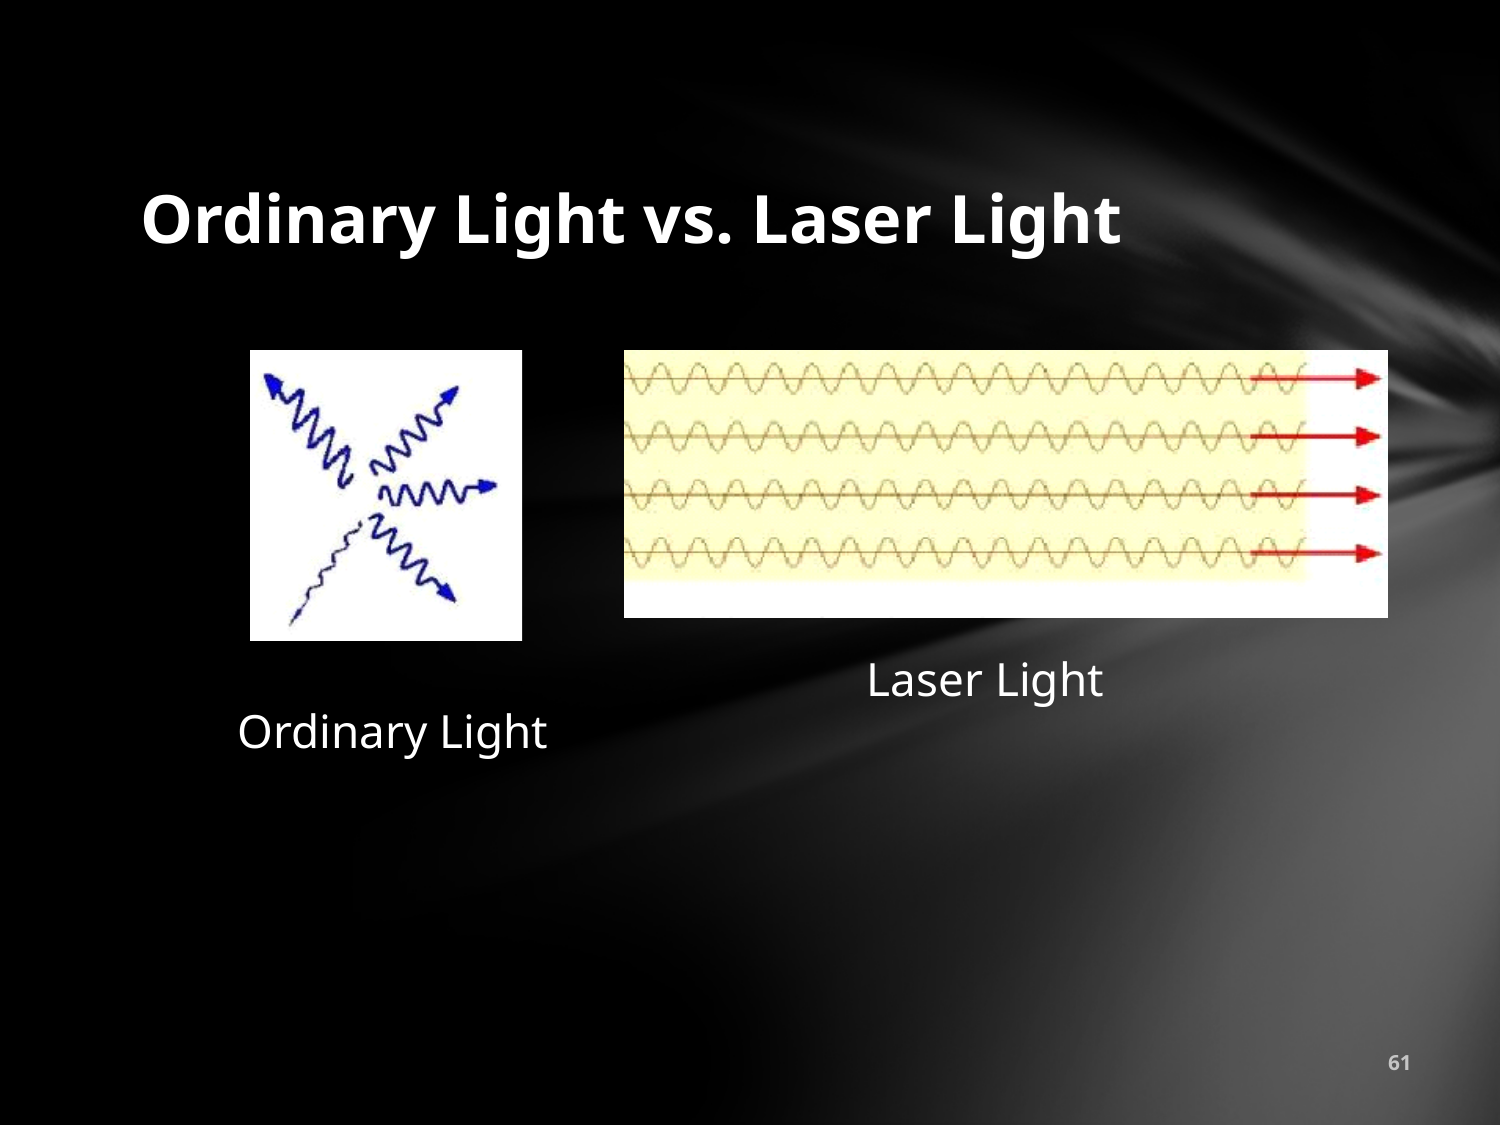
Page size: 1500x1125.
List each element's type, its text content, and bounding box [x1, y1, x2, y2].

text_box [624, 349, 1388, 716]
slide_number 61 [1074, 1024, 1426, 1103]
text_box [237, 349, 549, 767]
title Ordinary Light vs. Laser Light [125, 77, 1476, 265]
